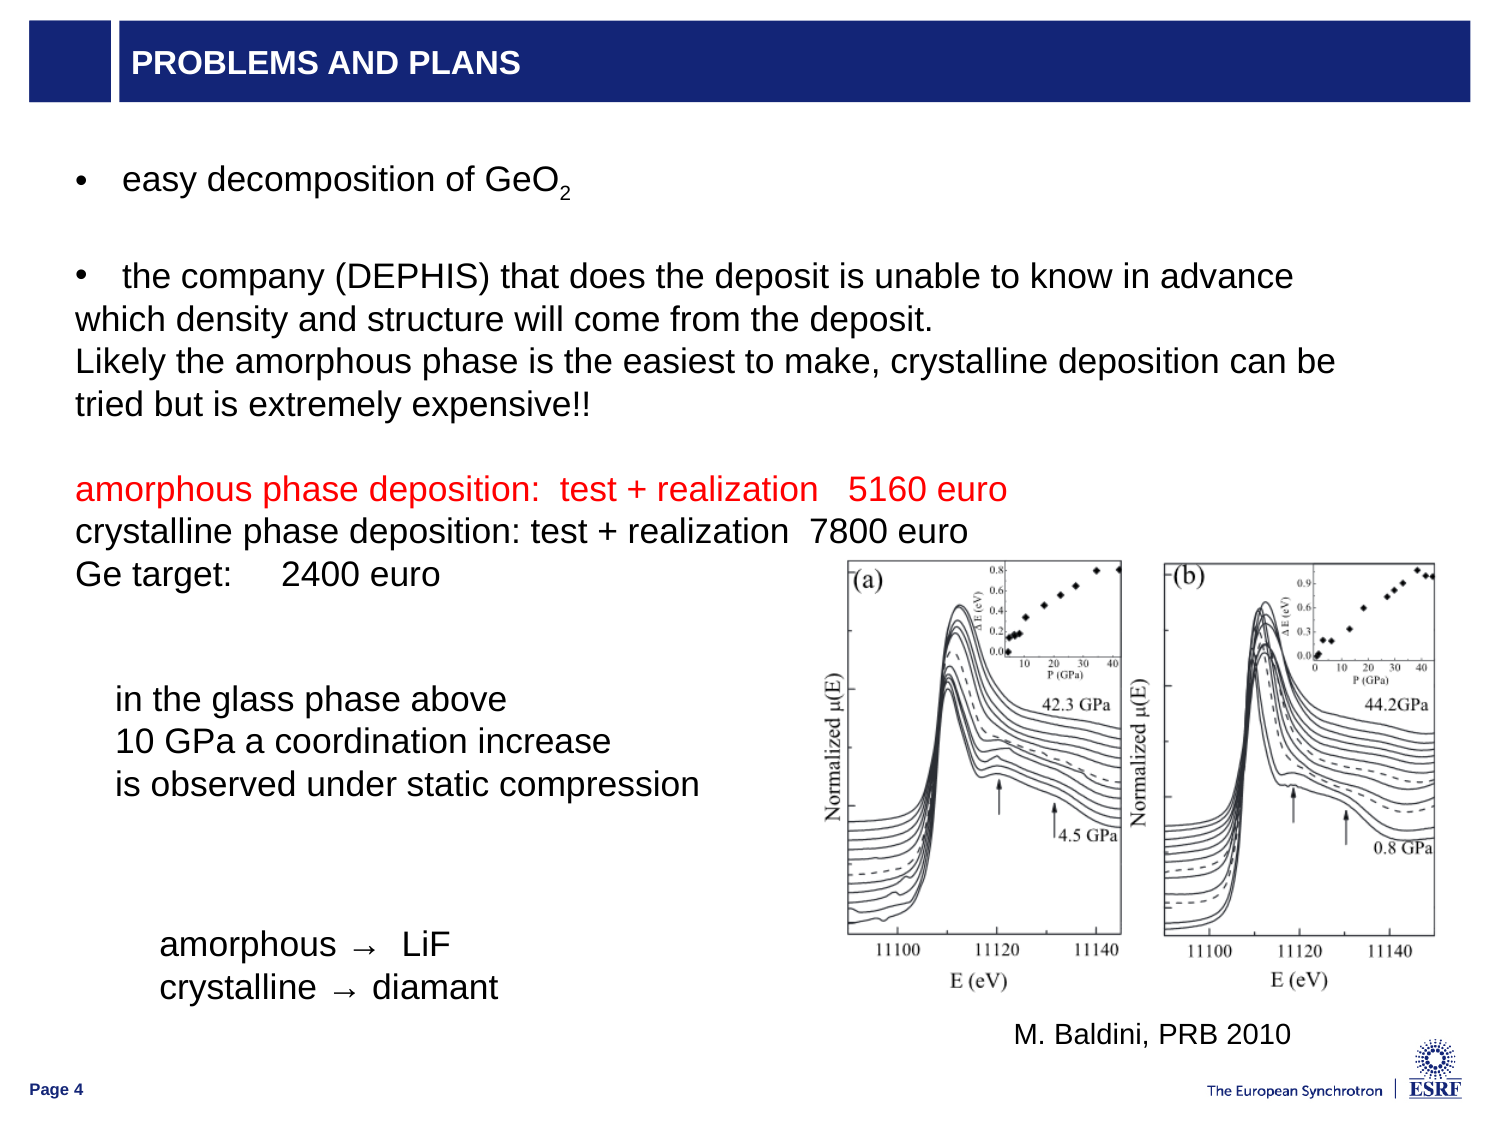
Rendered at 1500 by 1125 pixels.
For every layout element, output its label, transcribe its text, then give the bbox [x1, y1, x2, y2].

picture [1175, 1018, 1500, 1125]
text_box amorphous → LiF crystalline → diamant [144, 914, 514, 1014]
text_box M. Baldini, PRB 2010 [998, 1008, 1307, 1058]
picture [808, 545, 1454, 1000]
title PROBLEMS and plans [119, 20, 1471, 103]
text_box easy decomposition of GeO2 the company (DEPHIS) that does the deposit is unable to know in advance which density and structure will come from the deposit. Likely the amorphous phase is the easiest to make, crystalline deposition can be tried but is extremely expensive!! amorphous phase deposition: test + realization 5160 euro crystalline phase deposition: test + realization 7800 euro Ge target: 2400 euro [60, 148, 1352, 686]
slide_number Page 4 [29, 1063, 98, 1099]
text_box in the glass phase above 10 GPa a coordination increase is observed under static compression [100, 668, 716, 1024]
